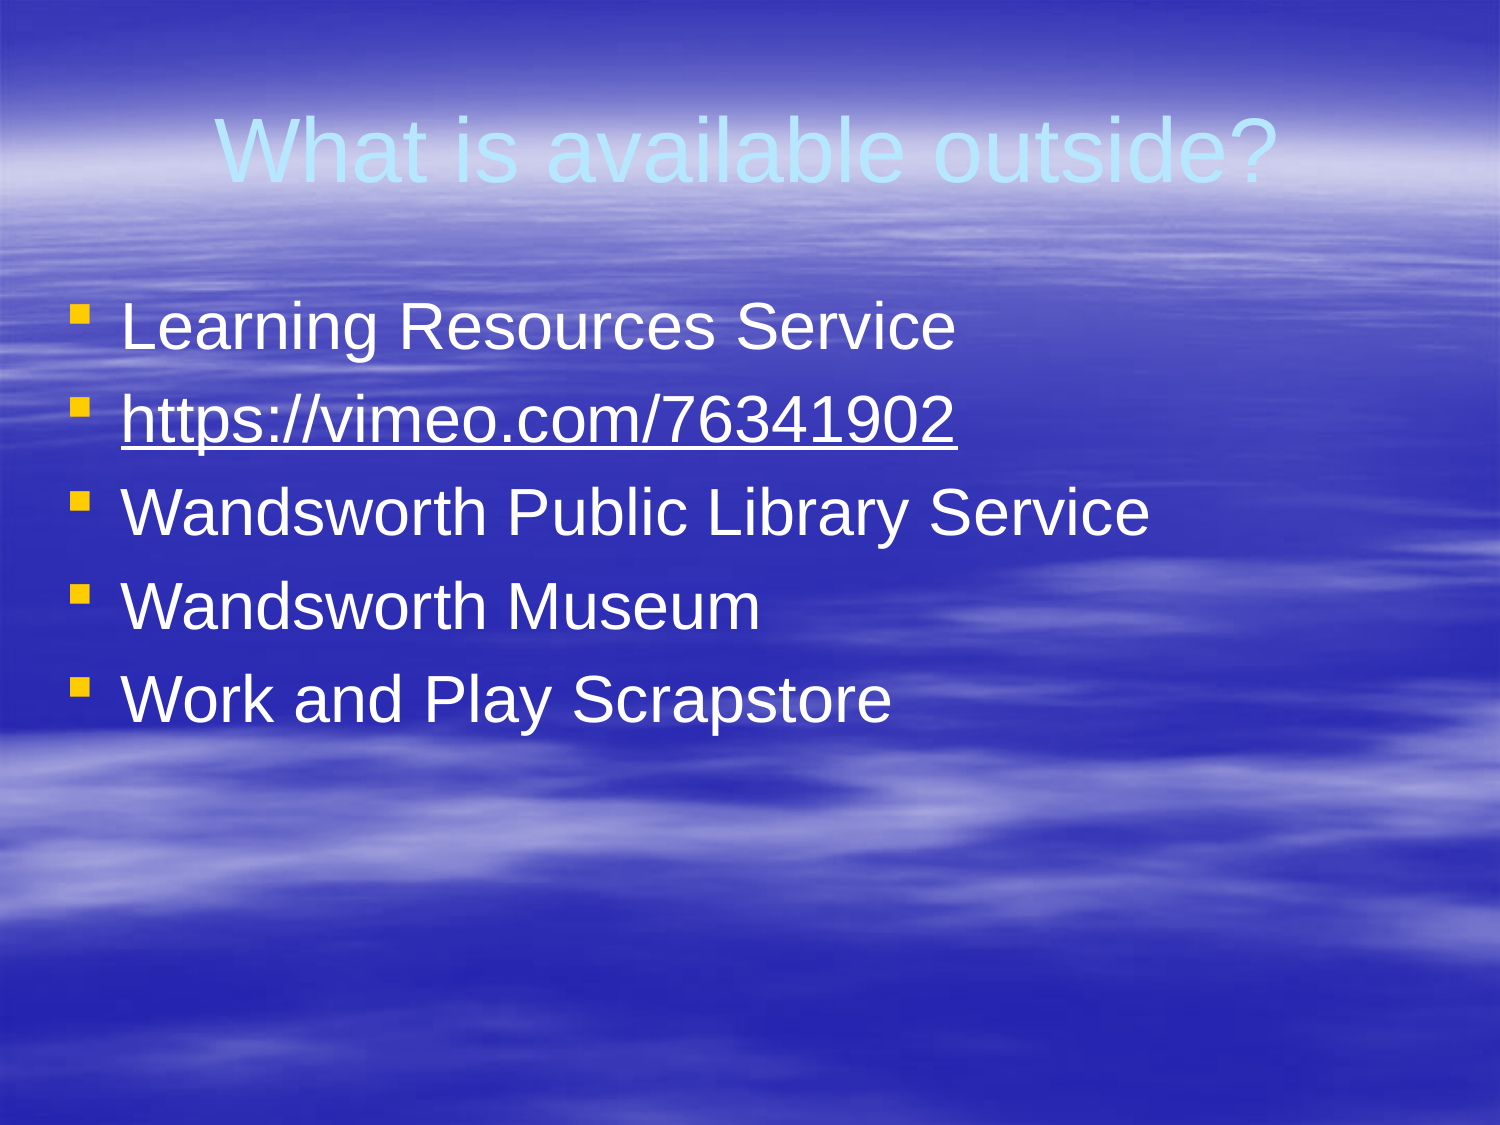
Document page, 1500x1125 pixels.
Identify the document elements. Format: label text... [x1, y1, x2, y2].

title What is available outside? [49, 37, 1446, 255]
list Learning Resources Service https://vimeo.com/76341902 Wandsworth Public Library Service Wandsworth Museum Work and Play Scrapstore [49, 275, 1451, 1001]
